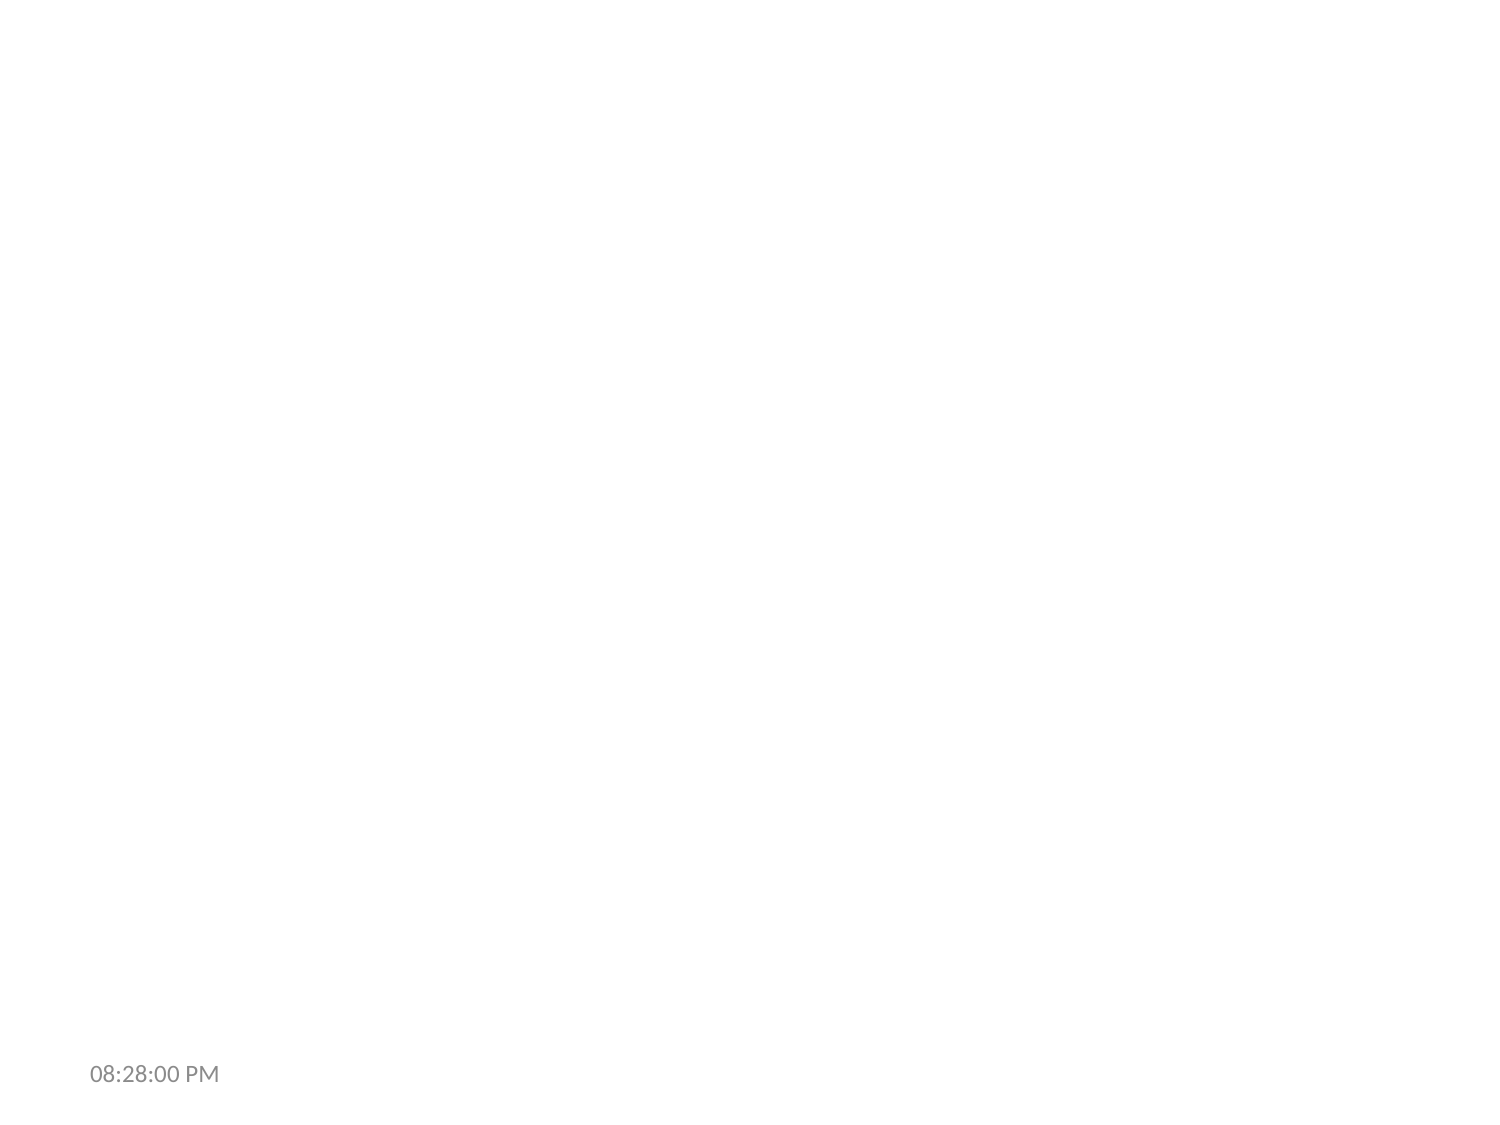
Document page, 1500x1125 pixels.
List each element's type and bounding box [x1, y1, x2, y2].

slide_number [75, 1042, 425, 1103]
